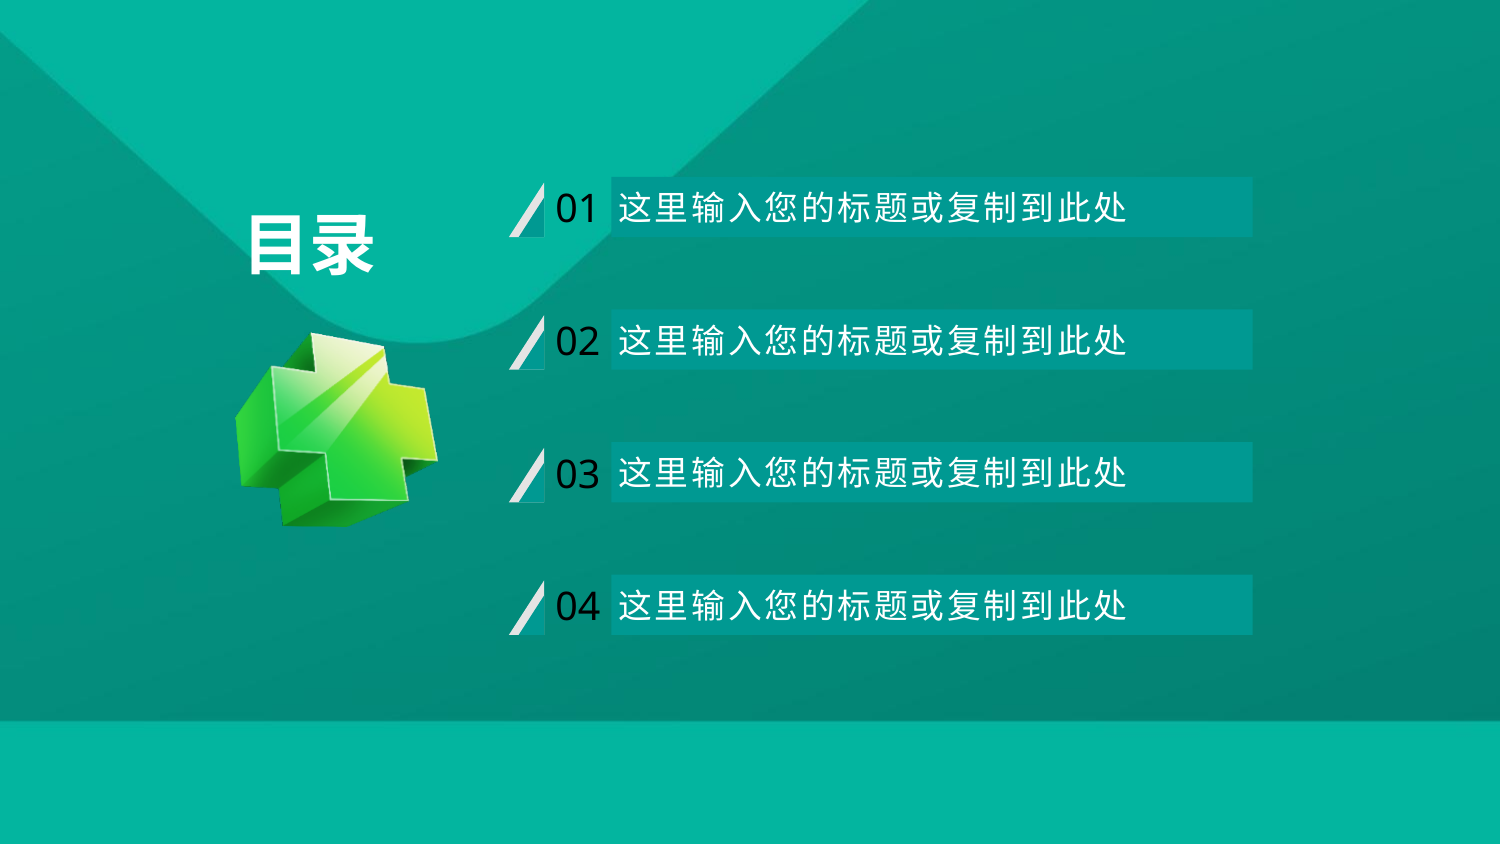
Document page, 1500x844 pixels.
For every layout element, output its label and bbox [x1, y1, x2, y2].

text_box [508, 574, 1253, 635]
text_box [508, 176, 1253, 238]
text_box [508, 441, 1253, 503]
picture [0, 0, 1500, 844]
text_box [508, 309, 1253, 370]
